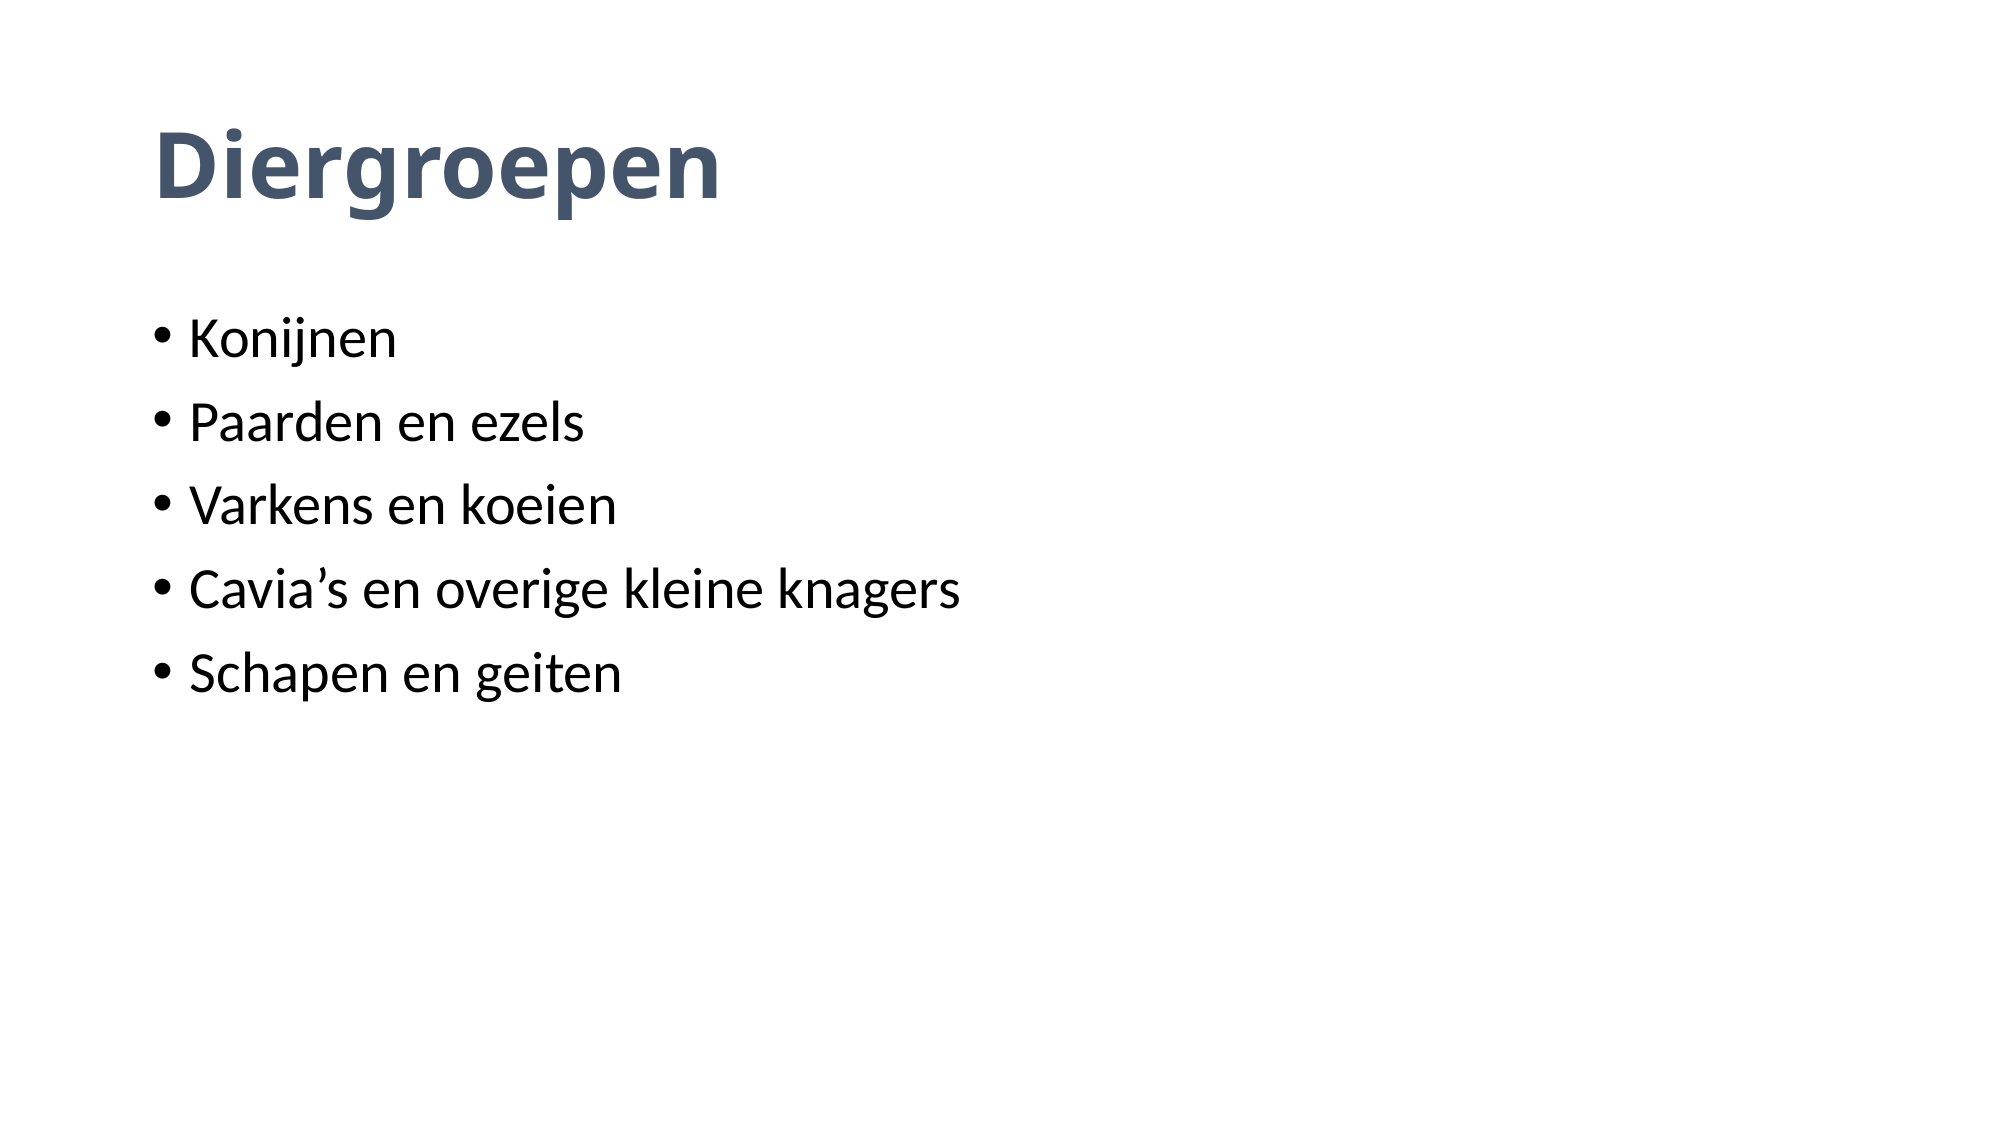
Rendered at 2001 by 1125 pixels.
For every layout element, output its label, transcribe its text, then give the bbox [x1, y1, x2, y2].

list Konijnen Paarden en ezels Varkens en koeien Cavia’s en overige kleine knagers Schapen en geiten [137, 299, 1863, 1014]
title Diergroepen [137, 59, 1863, 278]
